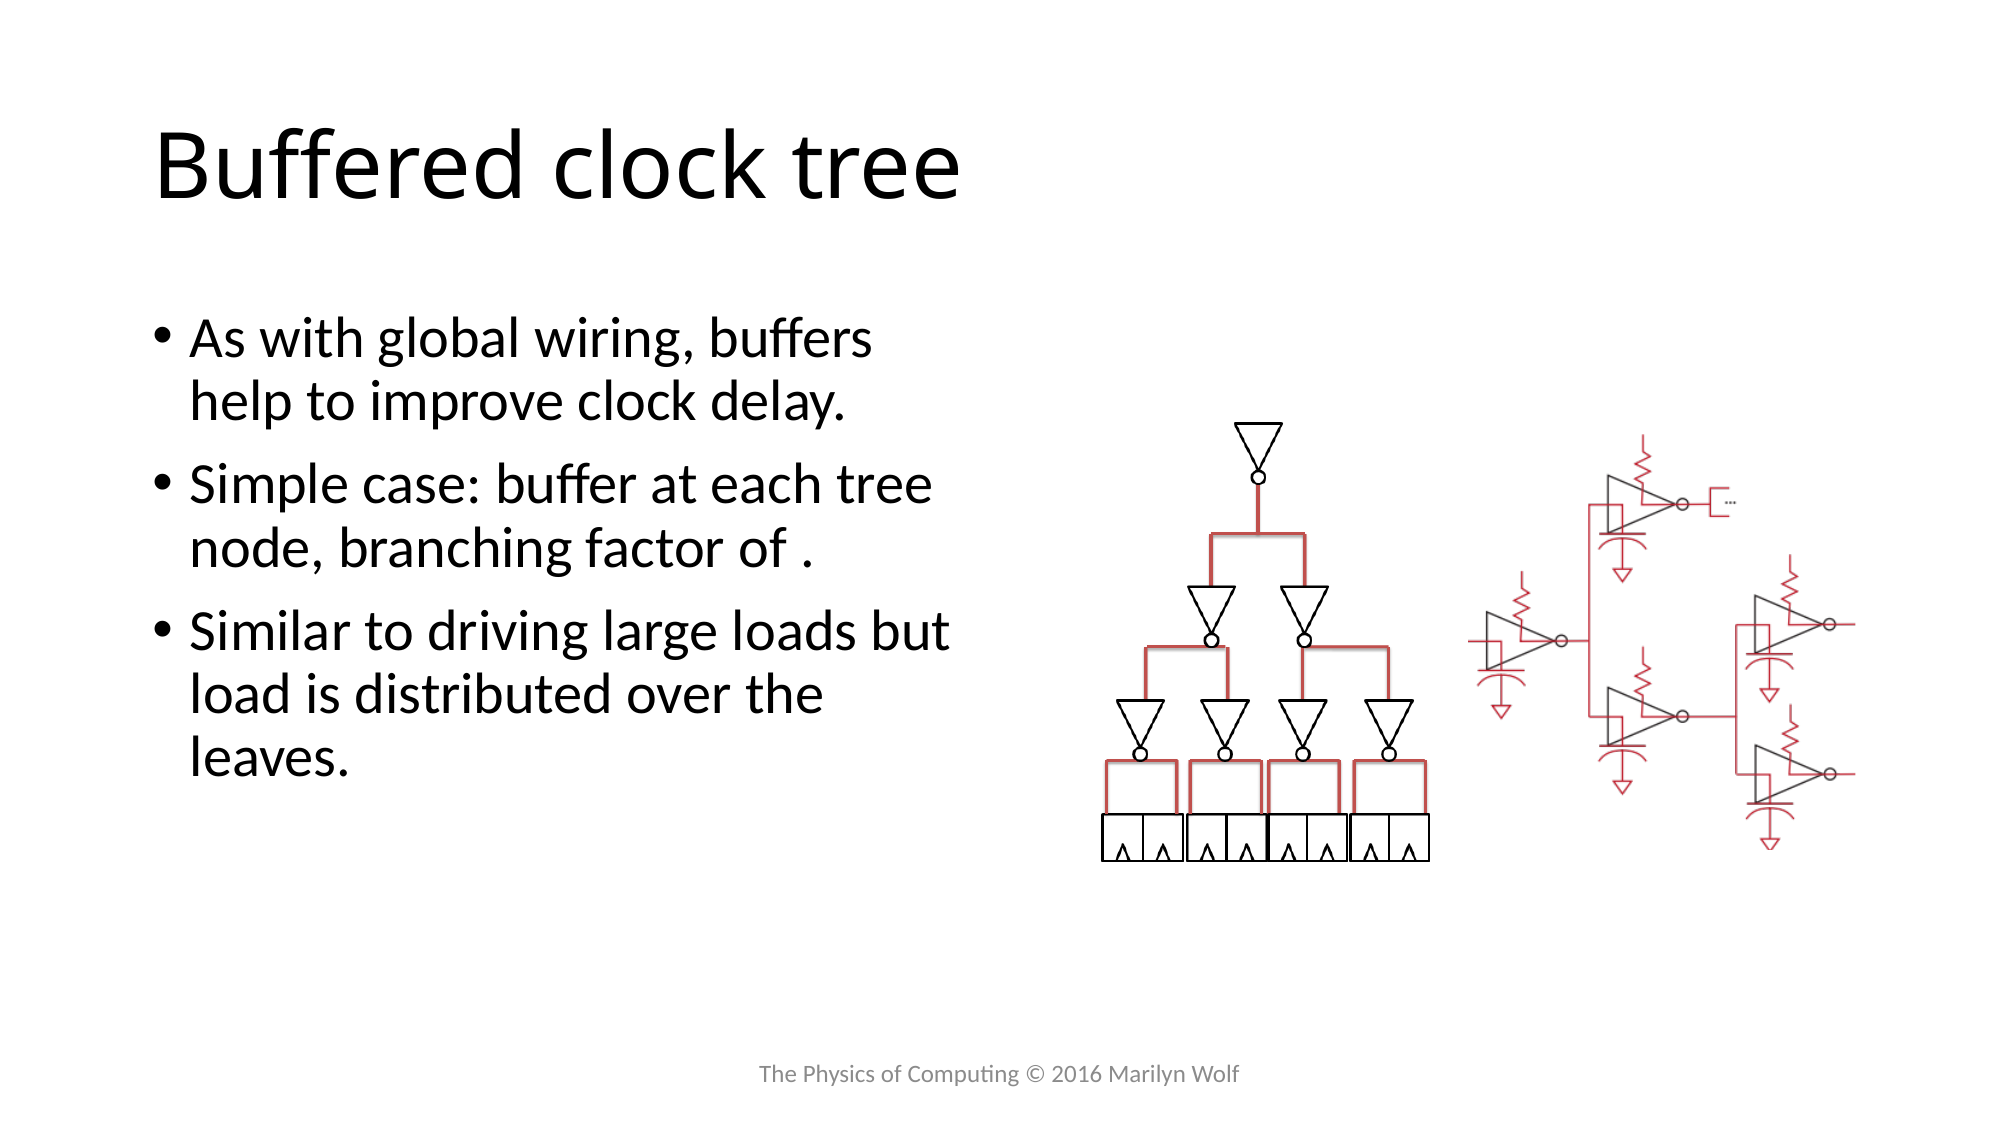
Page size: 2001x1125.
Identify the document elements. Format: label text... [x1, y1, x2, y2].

picture [1468, 434, 1856, 850]
title Buffered clock tree [137, 59, 1863, 278]
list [1101, 422, 1430, 862]
footer The Physics of Computing © 2016 Marilyn Wolf [662, 1042, 1338, 1103]
